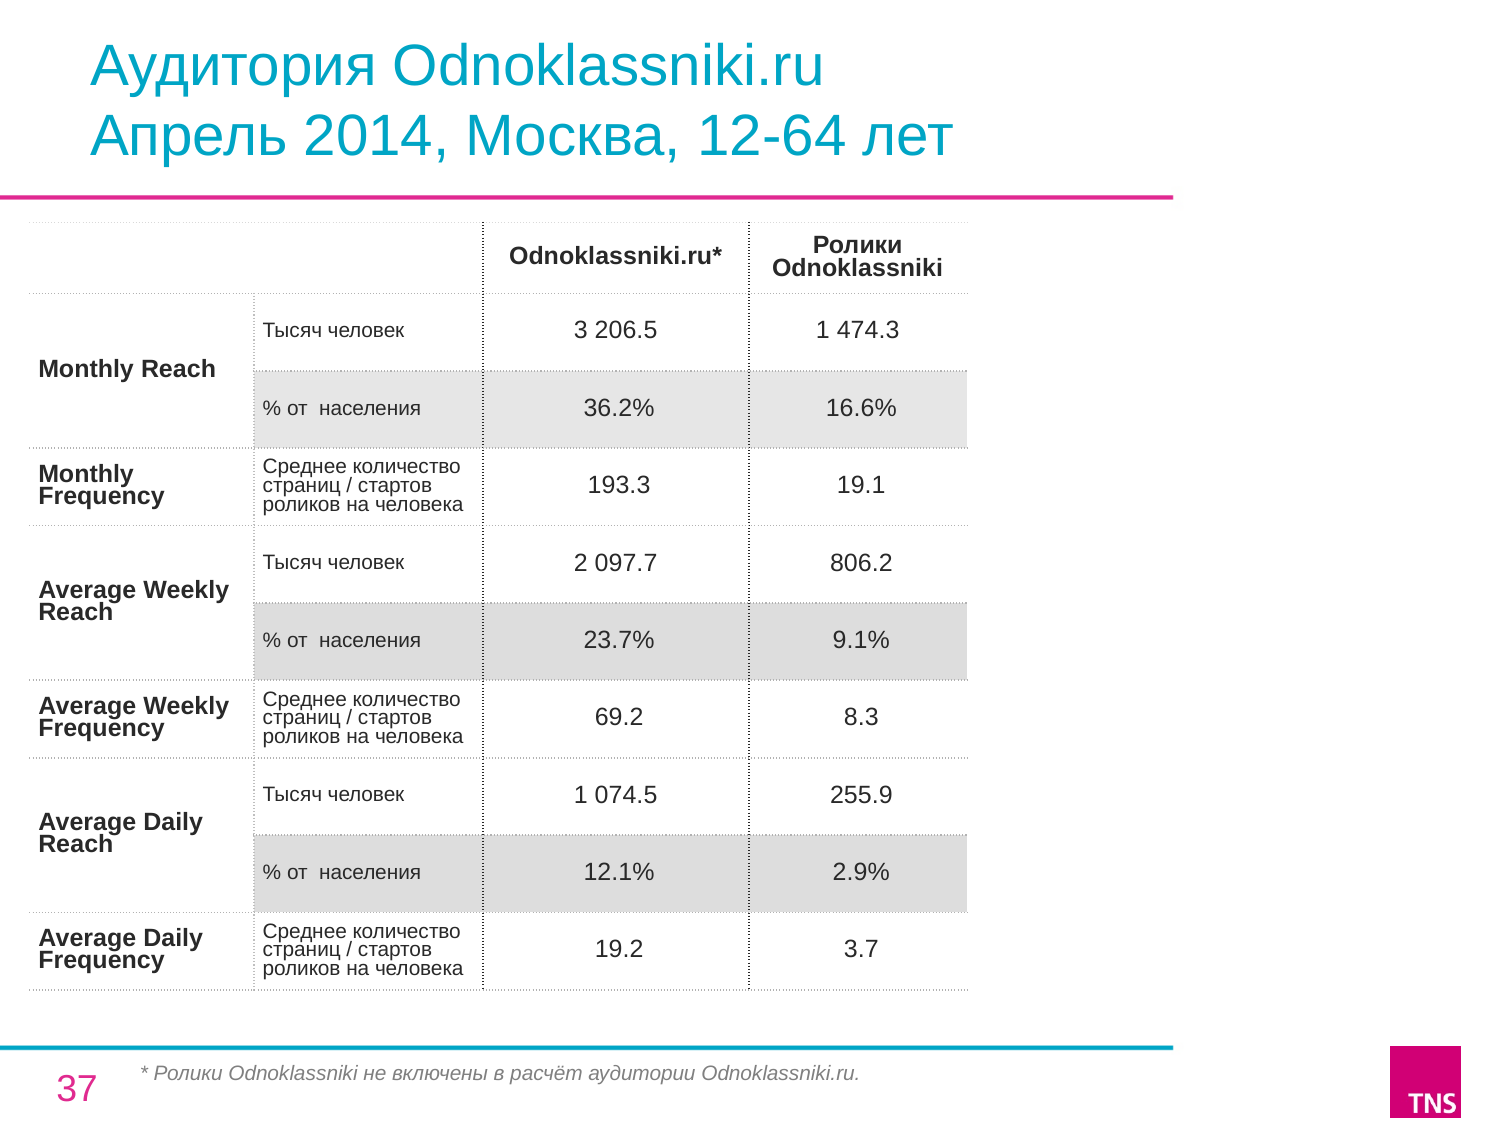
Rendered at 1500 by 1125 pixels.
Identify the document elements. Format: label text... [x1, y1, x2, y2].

table_cell 36.2% [483, 371, 749, 448]
table_cell 1 074.5 [483, 758, 749, 835]
table_cell Среднее количество страниц / стартов роликов на человека [254, 680, 483, 758]
table_cell 12.1% [483, 835, 749, 912]
table_cell 2 097.7 [483, 526, 749, 603]
title Аудитория Odnoklassniki.ru Апрель 2014, Москва, 12-64 лет [74, 8, 1476, 187]
picture [0, 0, 1500, 1125]
table_cell % от населения [254, 371, 483, 448]
table_cell 19.1 [749, 448, 967, 526]
table_cell Среднее количество страниц / стартов роликов на человека [254, 912, 483, 990]
table_cell Average Weekly Frequency [29, 680, 254, 758]
table_header [29, 223, 483, 294]
table_header Odnoklassniki.ru* [483, 223, 749, 294]
table_cell 8.3 [749, 680, 967, 758]
table_cell 9.1% [749, 603, 967, 680]
table_cell 255.9 [749, 758, 967, 835]
table_cell % от населения [254, 835, 483, 912]
table_cell Average Daily Frequency [29, 912, 254, 990]
table_cell Average Daily Reach [29, 758, 254, 912]
table_cell Тысяч человек [254, 758, 483, 835]
table_header Ролики Odnoklassniki [749, 223, 967, 294]
table_cell 69.2 [483, 680, 749, 758]
slide_number 37 [40, 1055, 392, 1125]
table_cell 19.2 [483, 912, 749, 990]
table_cell Average Weekly Reach [29, 526, 254, 680]
table_cell 23.7% [483, 603, 749, 680]
table_cell Среднее количество страниц / стартов роликов на человека [254, 448, 483, 526]
table_cell Тысяч человек [254, 526, 483, 603]
text_box * Ролики Odnoklassniki не включены в расчёт аудитории Odnoklassniki.ru. [124, 1052, 1463, 1092]
table_cell 1 474.3 [749, 294, 967, 371]
table_cell % от населения [254, 603, 483, 680]
table_cell 3 206.5 [483, 294, 749, 371]
table_cell 193.3 [483, 448, 749, 526]
table_cell 806.2 [749, 526, 967, 603]
table_cell 3.7 [749, 912, 967, 990]
table_cell Monthly Reach [29, 294, 254, 448]
table_cell Тысяч человек [254, 294, 483, 371]
table_cell 16.6% [749, 371, 967, 448]
table_cell 2.9% [749, 835, 967, 912]
table_cell Monthly Frequency [29, 448, 254, 526]
